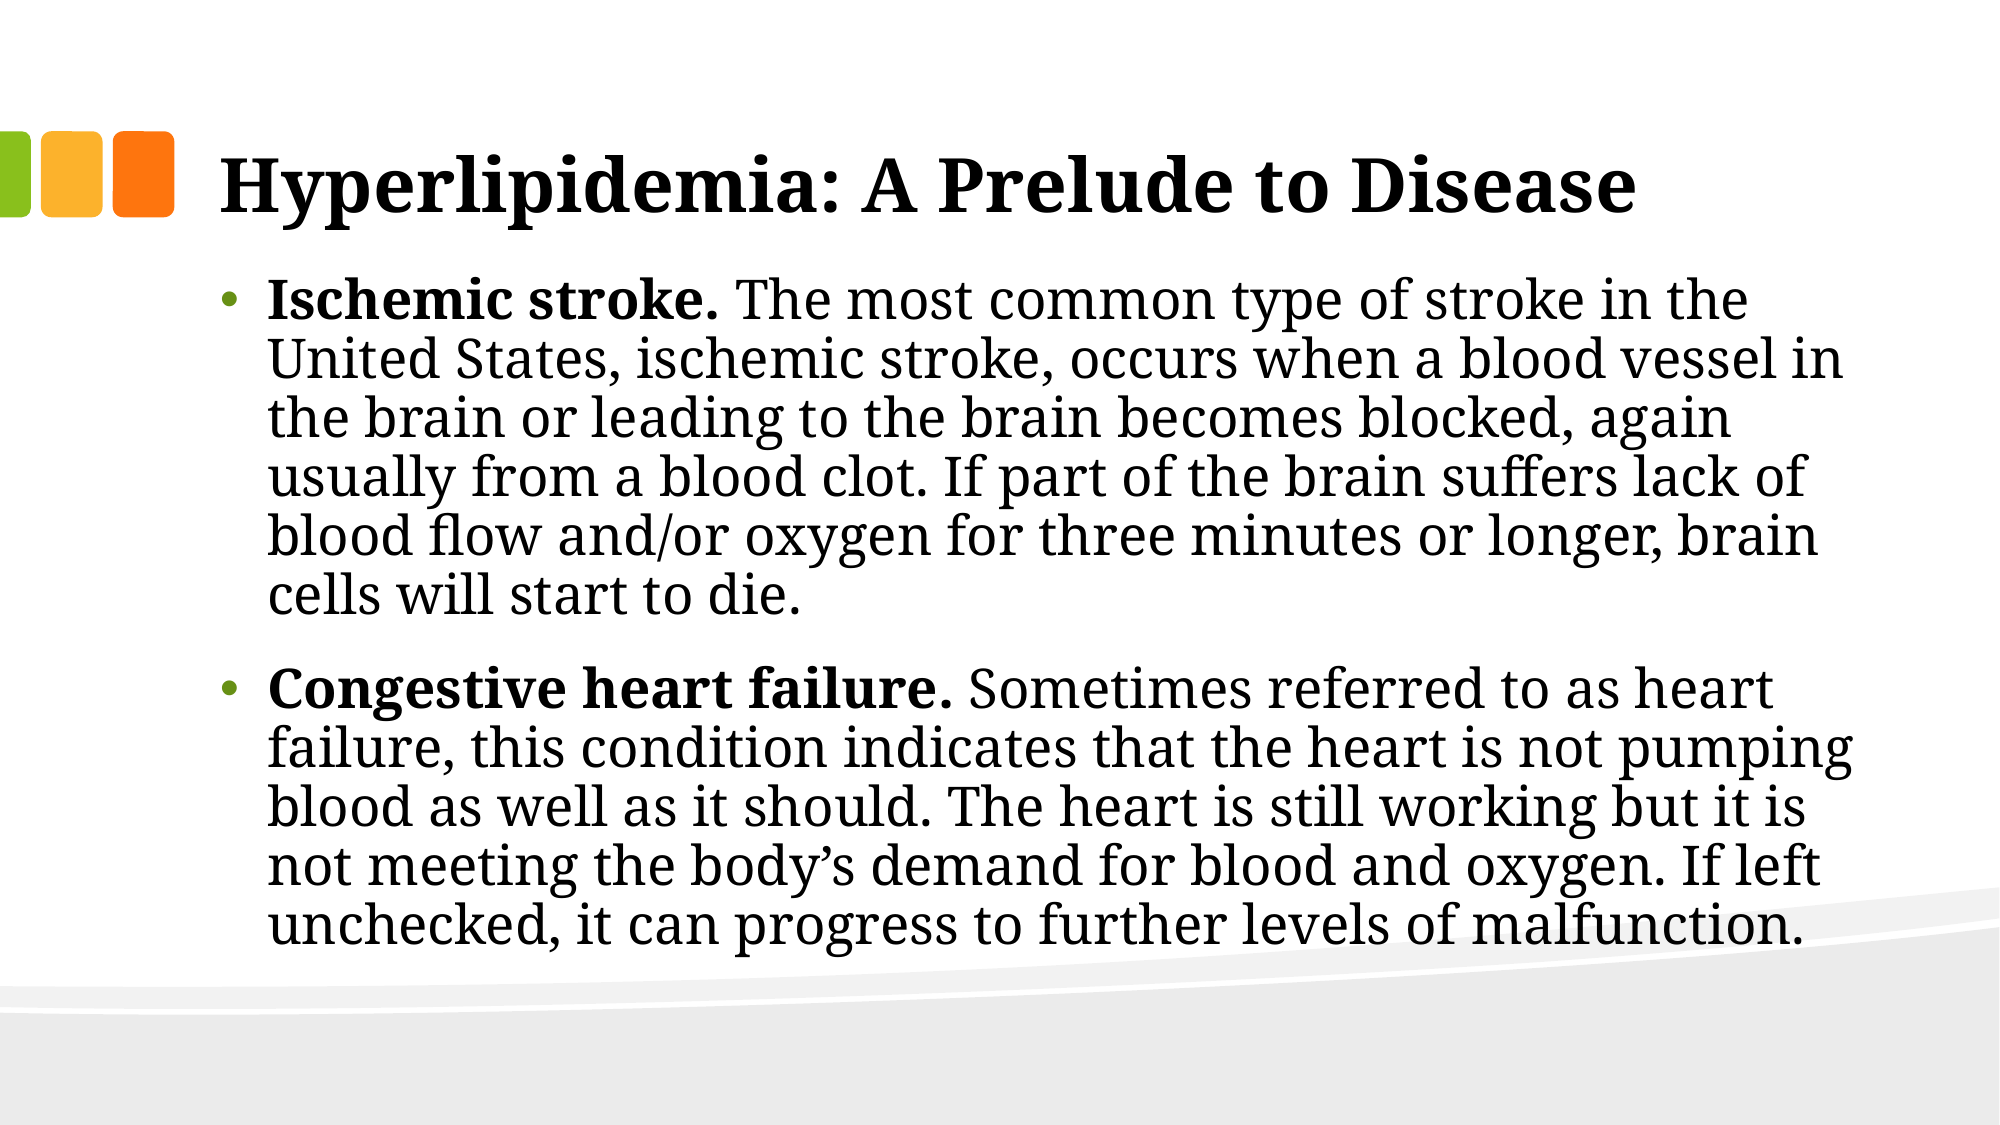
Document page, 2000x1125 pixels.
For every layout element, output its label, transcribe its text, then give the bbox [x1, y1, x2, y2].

list Ischemic stroke. The most common type of stroke in the United States, ischemic stroke, occurs when a blood vessel in the brain or leading to the brain becomes blocked, again usually from a blood clot. If part of the brain suffers lack of blood flow and/or oxygen for three minutes or longer, brain cells will start to die. Congestive heart failure. Sometimes referred to as heart failure, this condition indicates that the heart is not pumping blood as well as it should. The heart is still working but it is not meeting the body’s demand for blood and oxygen. If left unchecked, it can progress to further levels of malfunction. [199, 262, 1888, 1013]
title Hyperlipidemia: A Prelude to Disease [199, 24, 1800, 238]
